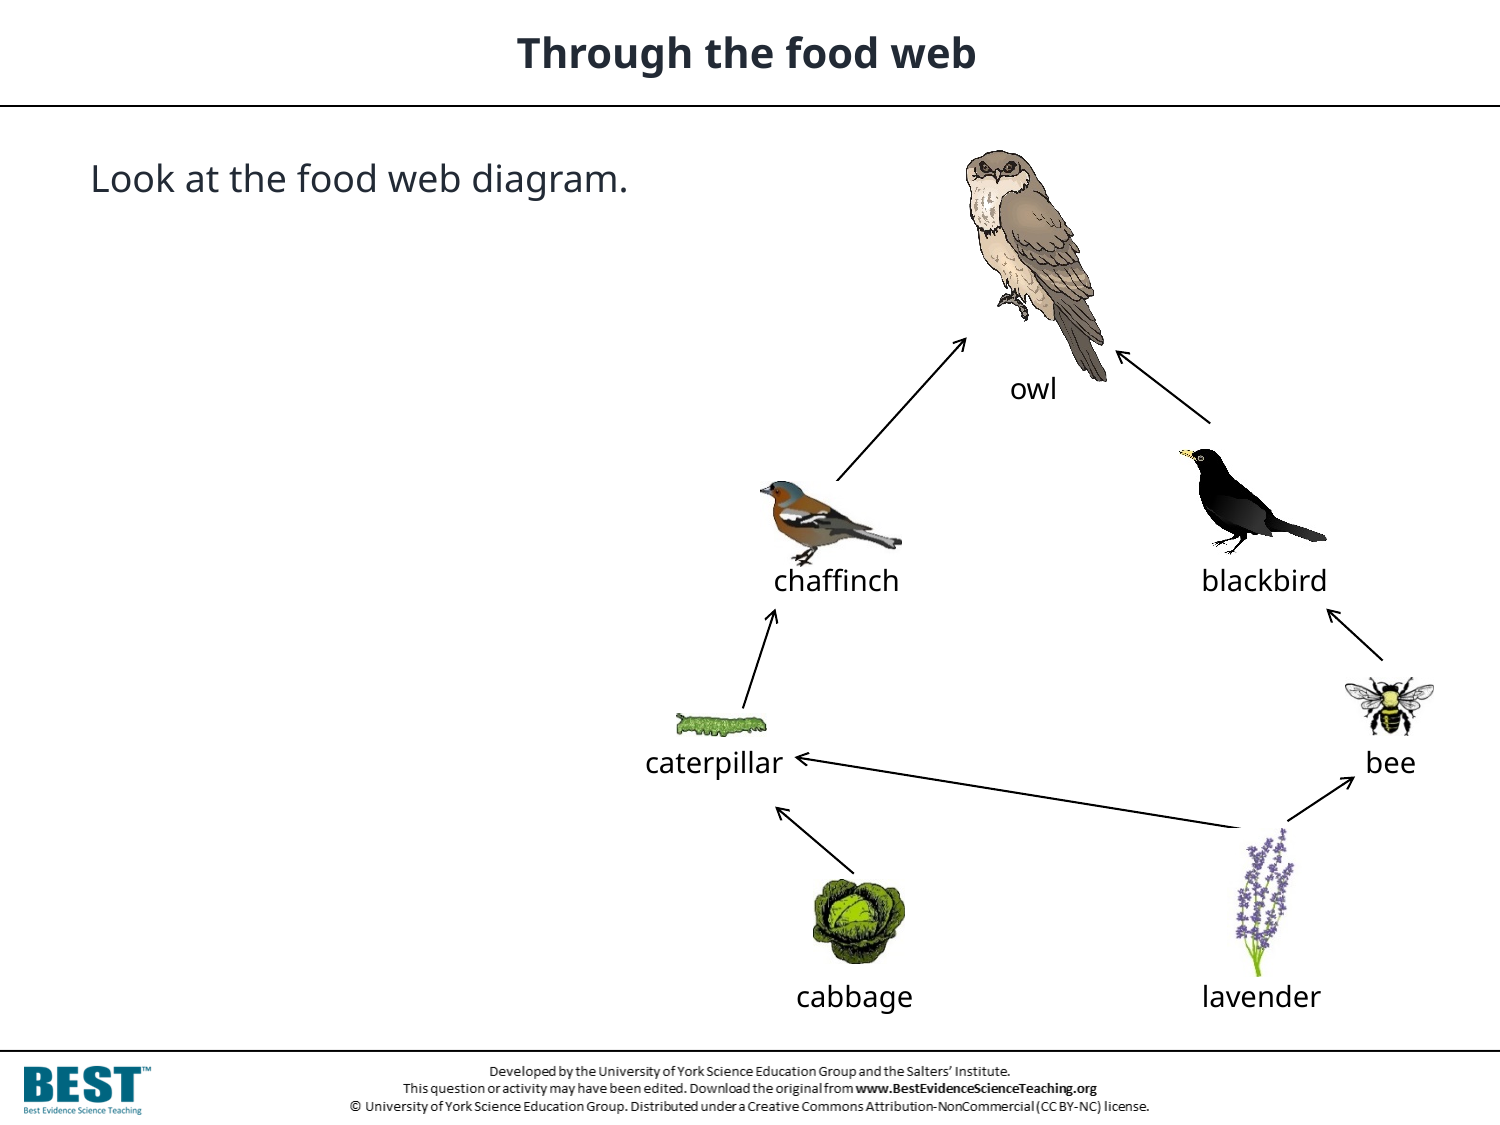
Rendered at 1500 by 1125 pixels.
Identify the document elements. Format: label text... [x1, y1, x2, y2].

picture [0, 105, 1500, 1125]
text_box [614, 149, 1471, 1036]
text_box Through the food web [23, 4, 1471, 99]
